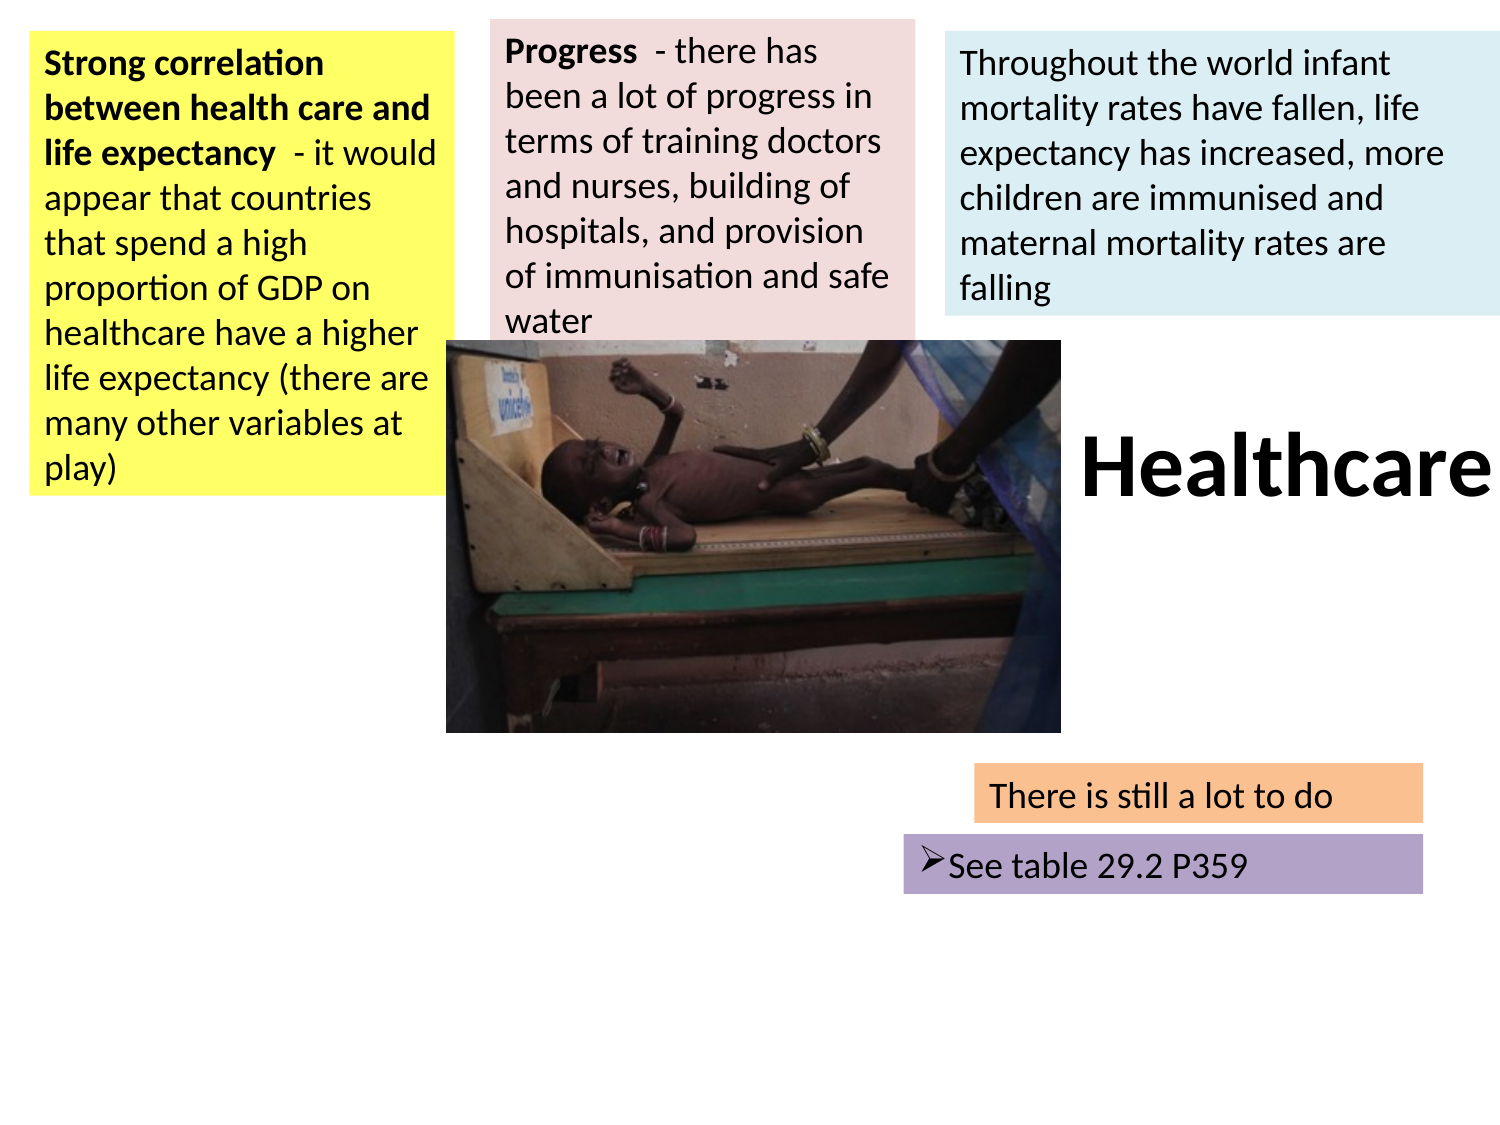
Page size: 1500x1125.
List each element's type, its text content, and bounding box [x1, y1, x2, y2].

text_box Throughout the world infant mortality rates have fallen, life expectancy has increased, more children are immunised and maternal mortality rates are falling [944, 30, 1500, 316]
text_box Progress - there has been a lot of progress in terms of training doctors and nurses, building of hospitals, and provision of immunisation and safe water [490, 19, 916, 338]
picture [446, 340, 1062, 733]
text_box See table 29.2 P359 [903, 834, 1424, 894]
text_box Strong correlation between health care and life expectancy - it would appear that countries that spend a high proportion of GDP on healthcare have a higher life expectancy (there are many other variables at play) [29, 30, 455, 496]
text_box Healthcare [1065, 397, 1500, 522]
text_box There is still a lot to do [974, 763, 1424, 823]
